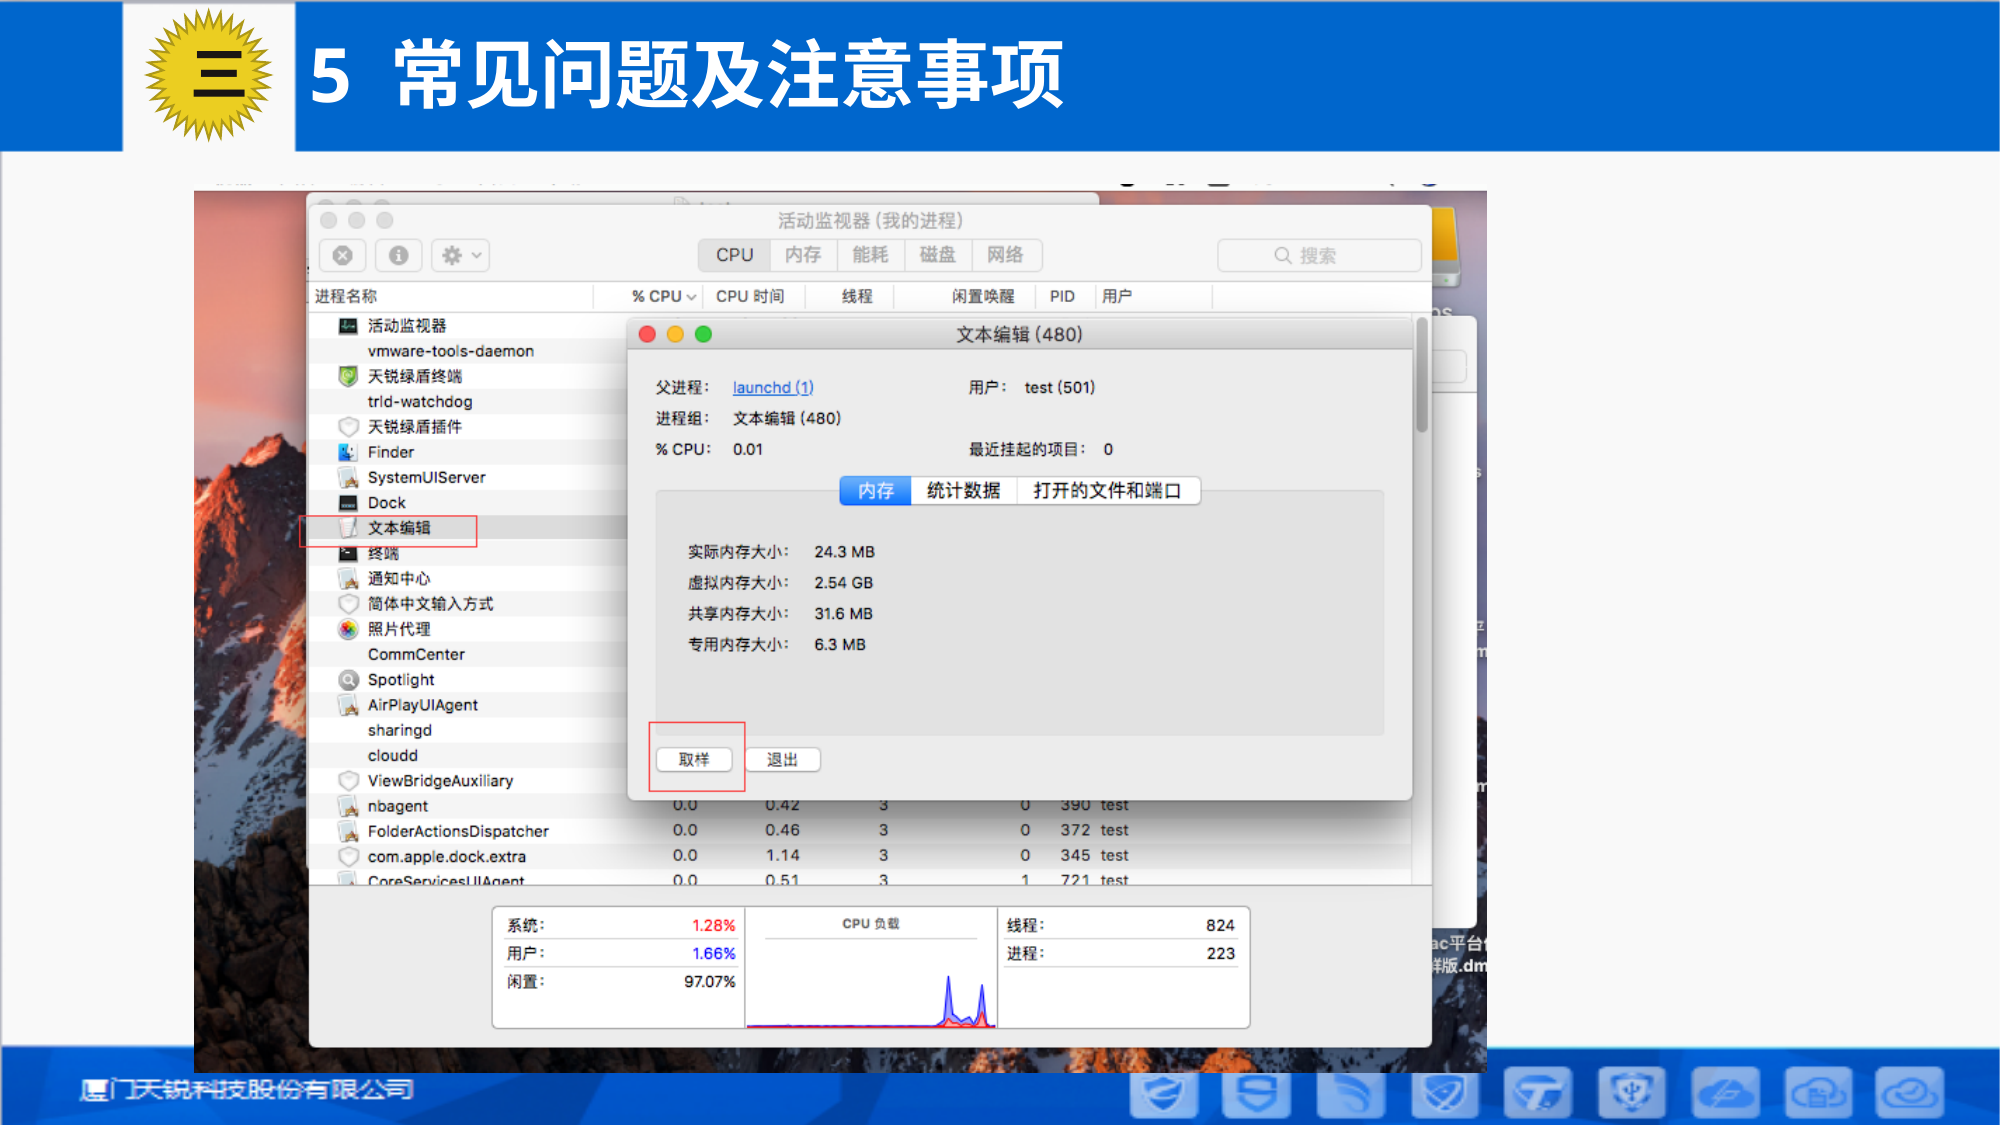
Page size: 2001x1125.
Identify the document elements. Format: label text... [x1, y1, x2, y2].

title 5 常见问题及注意事项 [295, 7, 1823, 148]
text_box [147, 11, 270, 139]
picture [0, 0, 2000, 1125]
